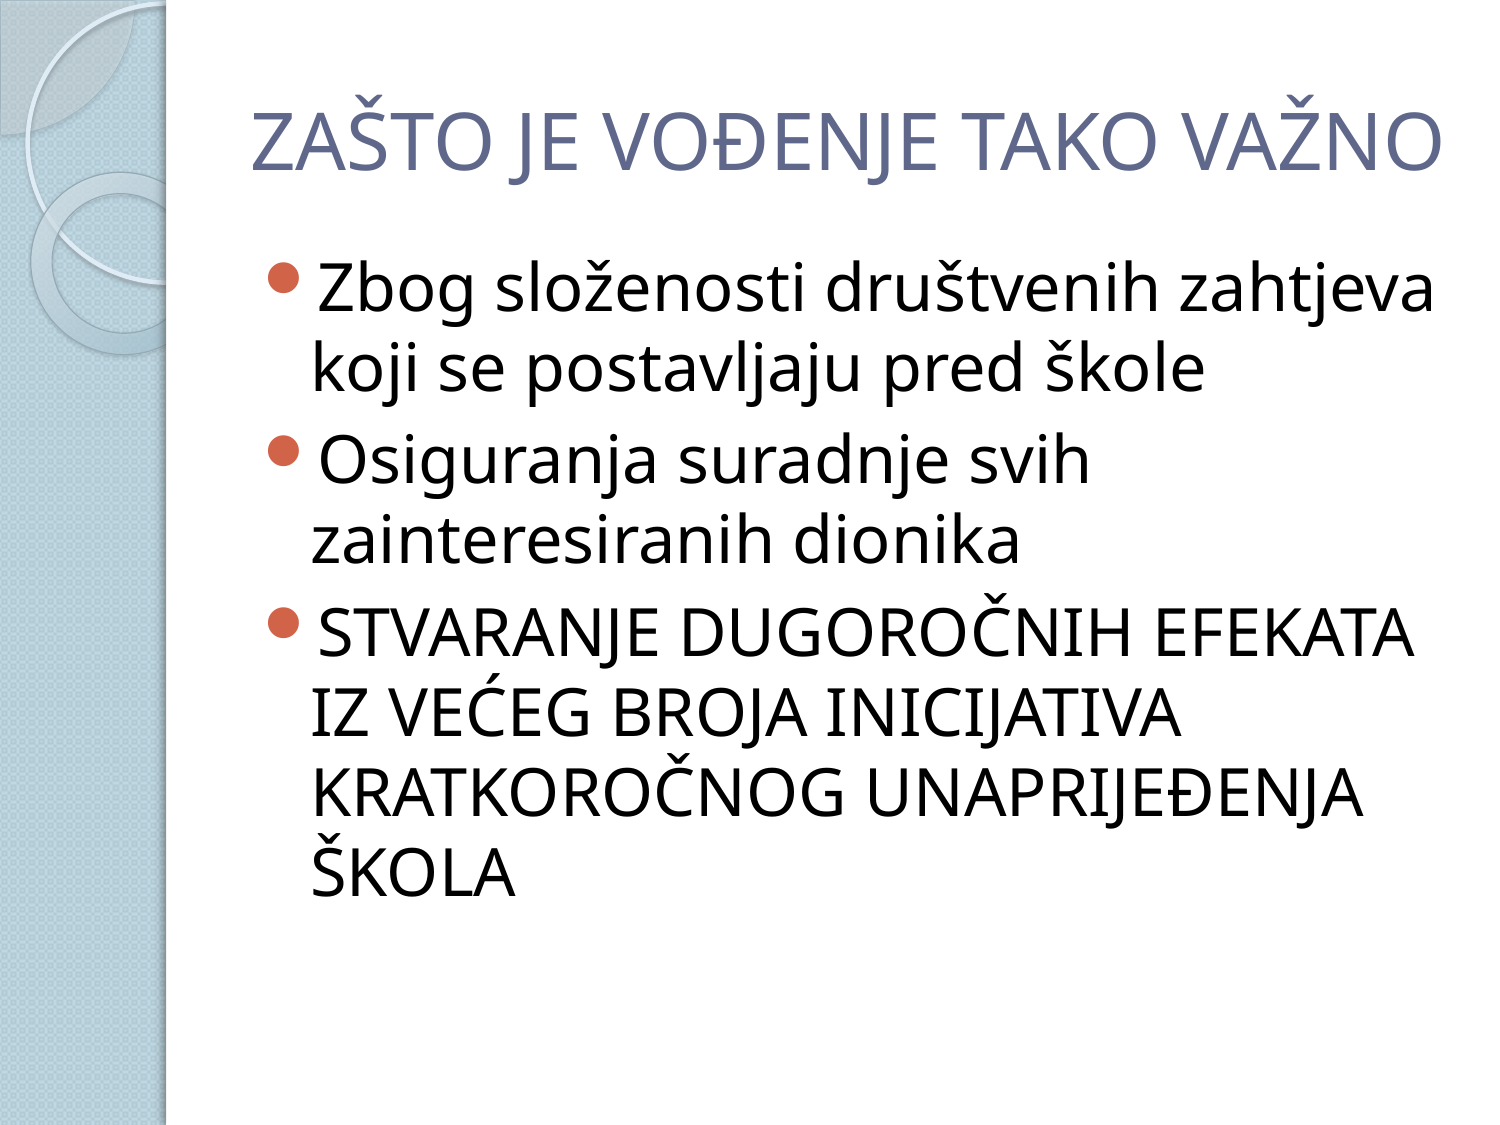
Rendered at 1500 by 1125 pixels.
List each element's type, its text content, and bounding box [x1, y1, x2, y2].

title ZAŠTO JE VOĐENJE TAKO VAŽNO [235, 45, 1466, 233]
list Zbog složenosti društvenih zahtjeva koji se postavljaju pred škole Osiguranja suradnje svih zainteresiranih dionika STVARANJE DUGOROČNIH EFEKATA IZ VEĆEG BROJA INICIJATIVA KRATKOROČNOG UNAPRIJEĐENJA ŠKOLA [235, 237, 1466, 1025]
